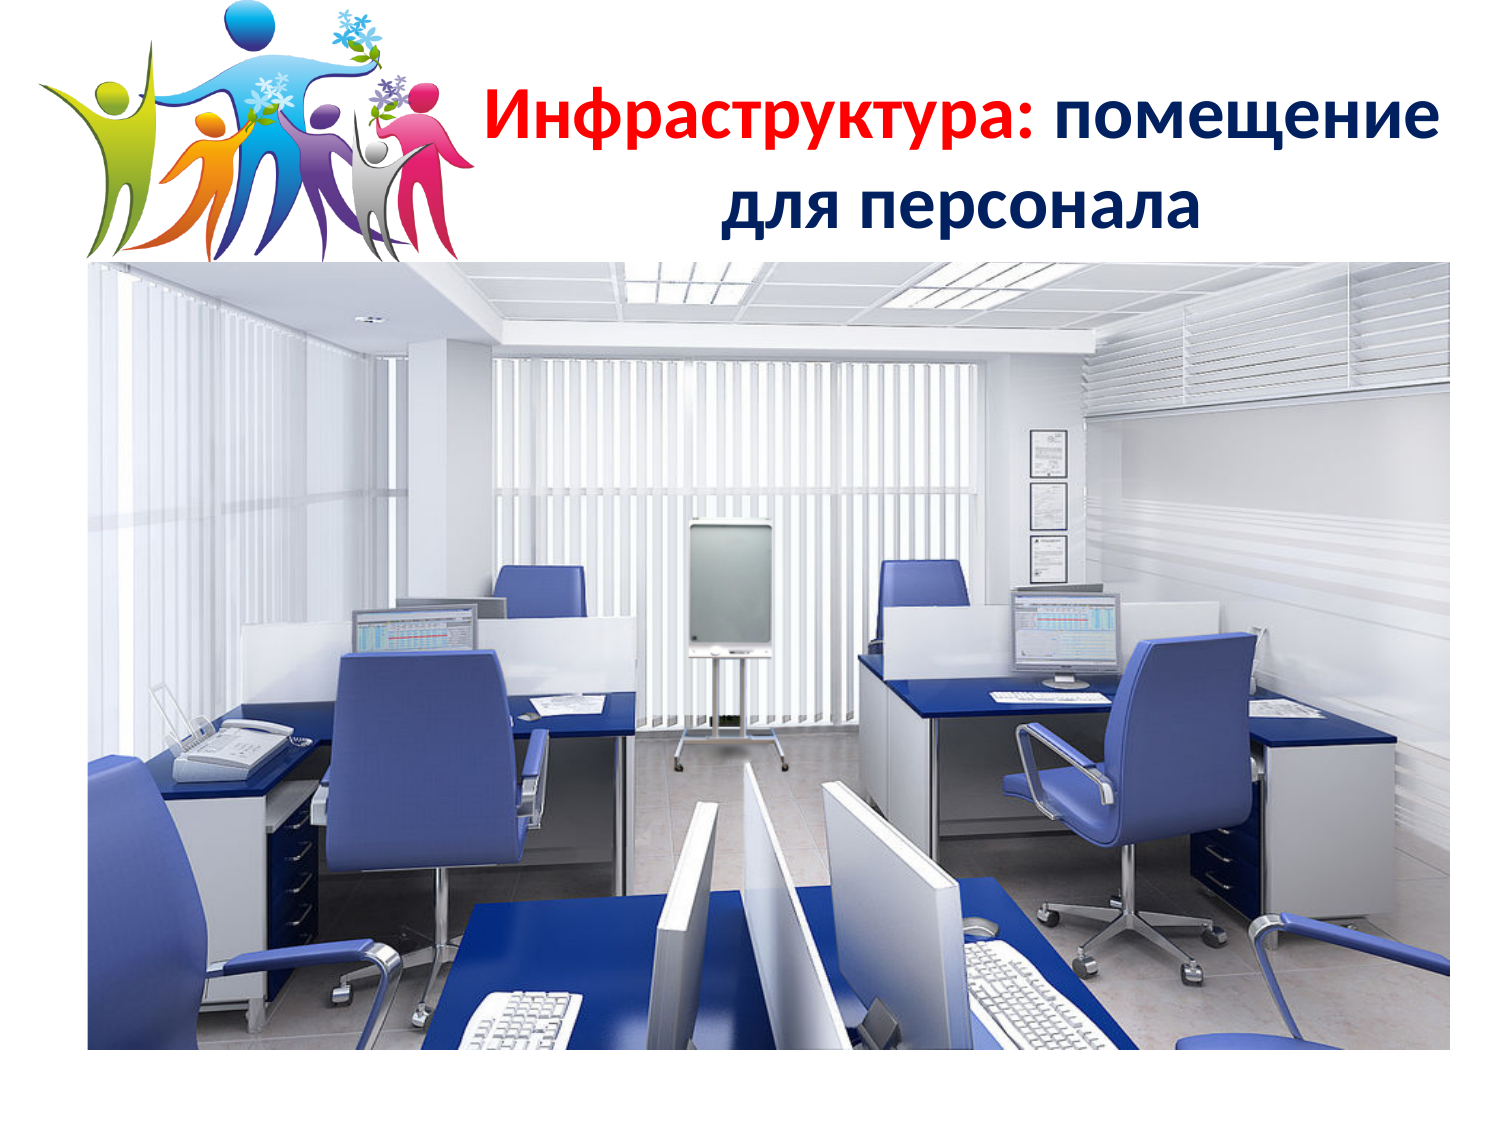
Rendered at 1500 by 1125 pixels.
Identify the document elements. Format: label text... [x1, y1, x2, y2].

picture [37, 0, 1451, 1051]
title Инфраструктура: помещение для персонала [479, 45, 1463, 263]
